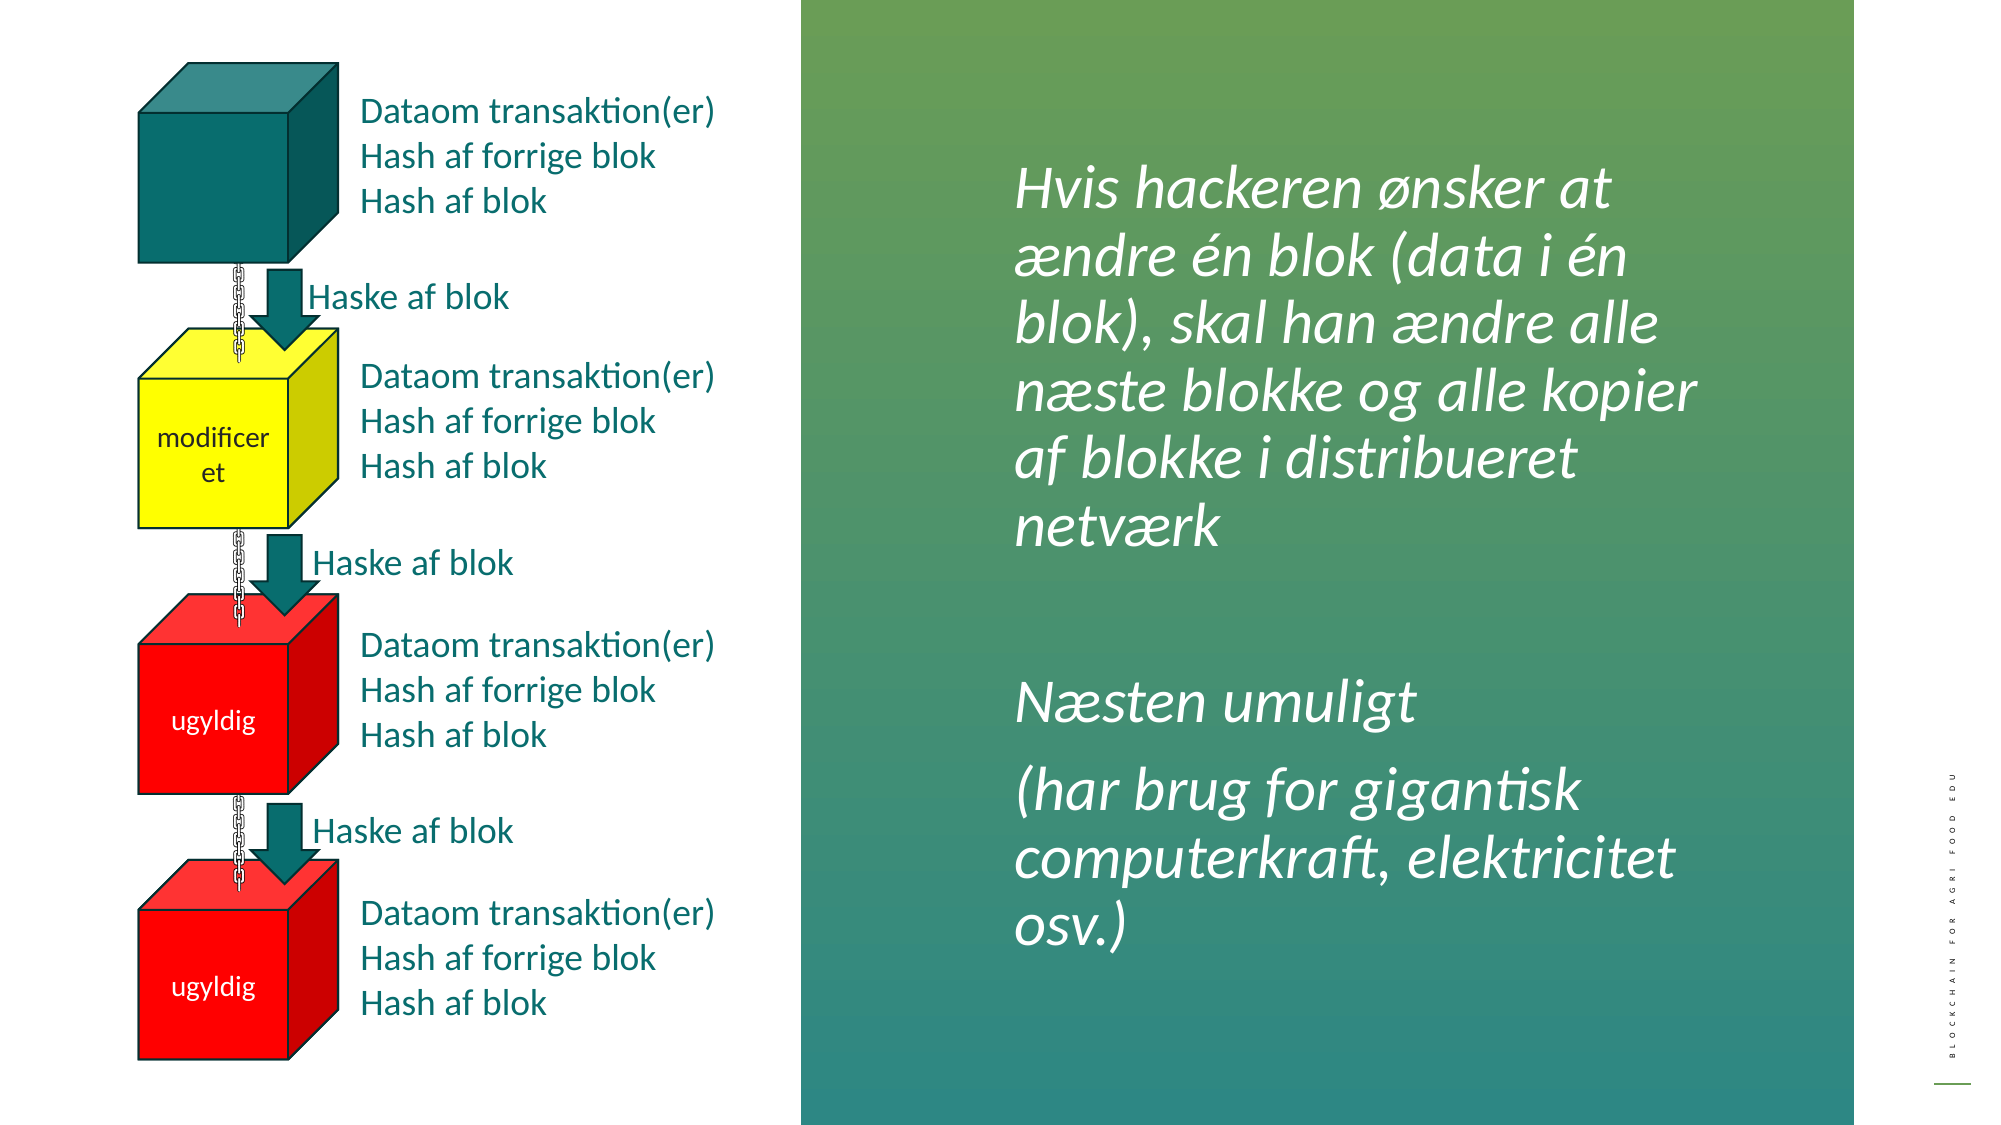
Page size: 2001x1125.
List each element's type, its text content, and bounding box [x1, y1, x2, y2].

text_box [137, 62, 340, 264]
text_box ugyldig [137, 858, 340, 1061]
text_box Haske af blok [293, 265, 525, 325]
text_box Dataom transaktion(er) Hash af forrige blok Hash af blok [345, 880, 731, 1031]
text_box [271, 802, 322, 886]
text_box Dataom transaktion(er) Hash af forrige blok Hash af blok [345, 612, 731, 762]
list 09 [143, 596, 333, 643]
text_box Dataom transaktion(er) Hash af forrige blok Hash af blok [345, 78, 731, 228]
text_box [143, 65, 333, 111]
text_box [276, 268, 322, 352]
text_box Haske af blok [297, 799, 530, 859]
picture [188, 242, 289, 343]
text_box ugyldig [137, 593, 340, 795]
picture [188, 771, 289, 872]
text_box [275, 534, 322, 617]
list Konklusion [143, 861, 334, 908]
list Konklusion [143, 330, 334, 377]
picture [188, 506, 289, 608]
list Hvis hackeren ønsker at ændre én blok (data i én blok), skal han ændre alle næste blokke og alle kopier af blokke i distribueret netværk Næsten umuligt (har brug for gigantisk computerkraft, elektricitet osv.) [999, 97, 1775, 1017]
text_box Dataom transaktion(er) Hash af forrige blok Hash af blok [345, 343, 731, 494]
text_box Haske af blok [297, 530, 530, 591]
text_box modificeret [137, 327, 340, 530]
